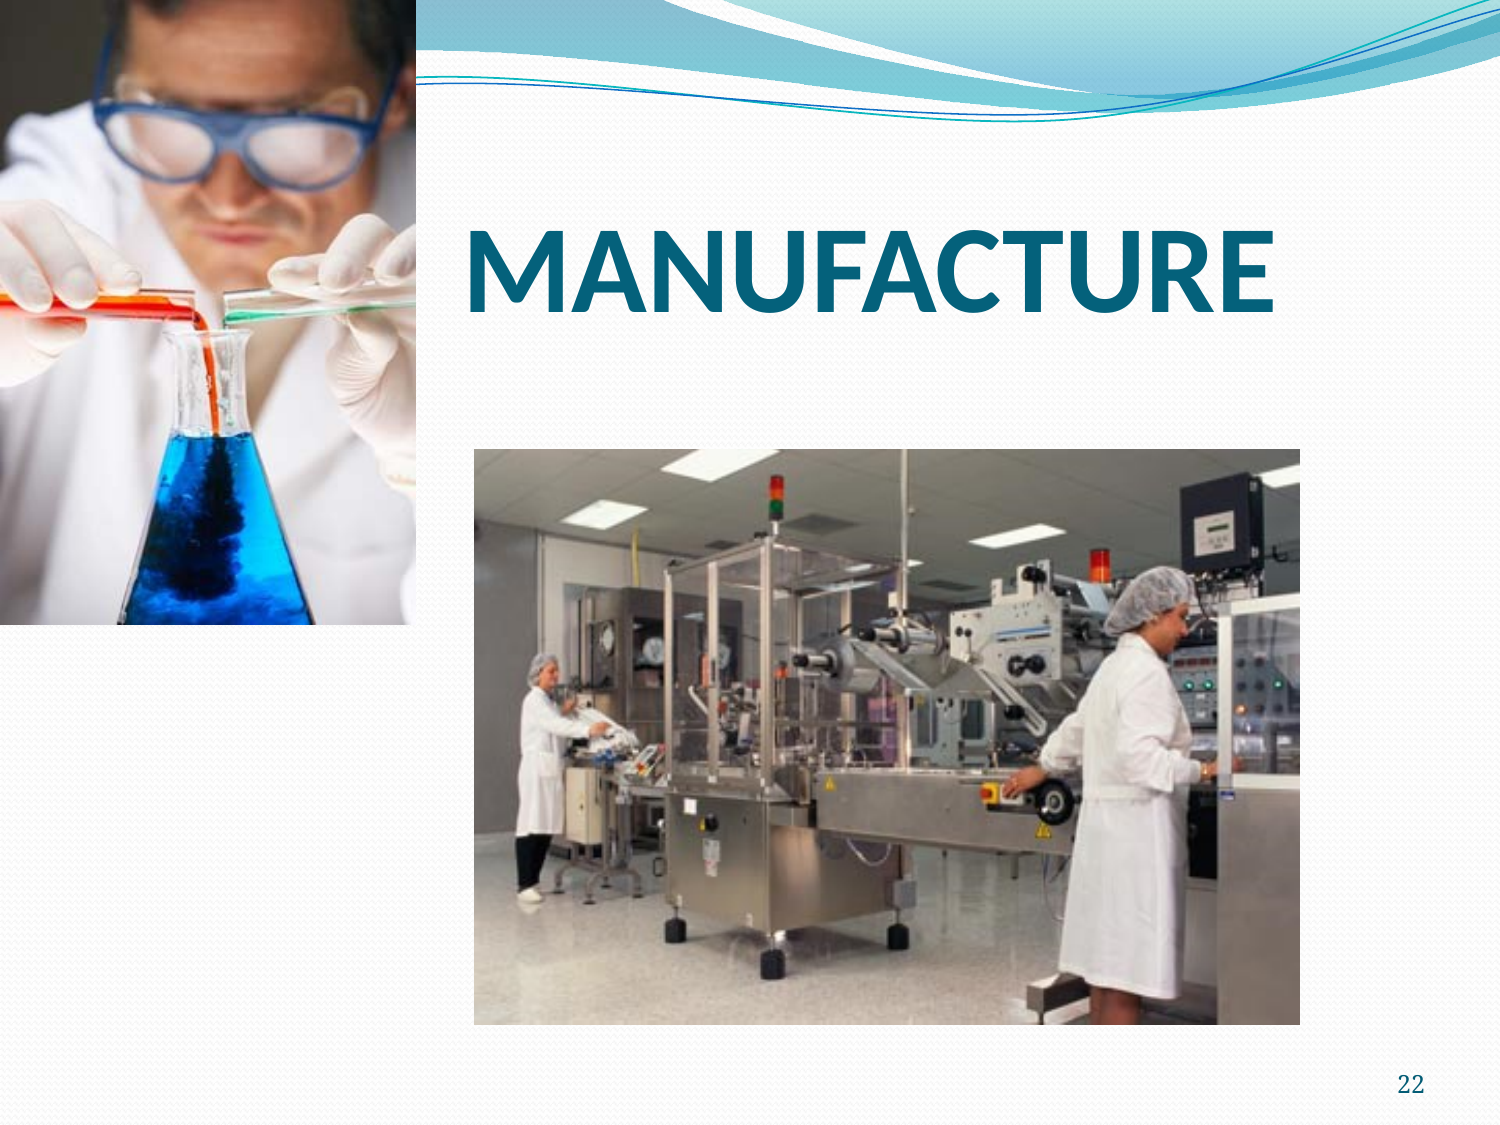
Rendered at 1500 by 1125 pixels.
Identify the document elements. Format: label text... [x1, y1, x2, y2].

picture [0, 0, 416, 626]
slide_number 22 [1299, 1042, 1425, 1103]
picture [474, 449, 1301, 1026]
title MANUFACTURE [462, 75, 1400, 338]
